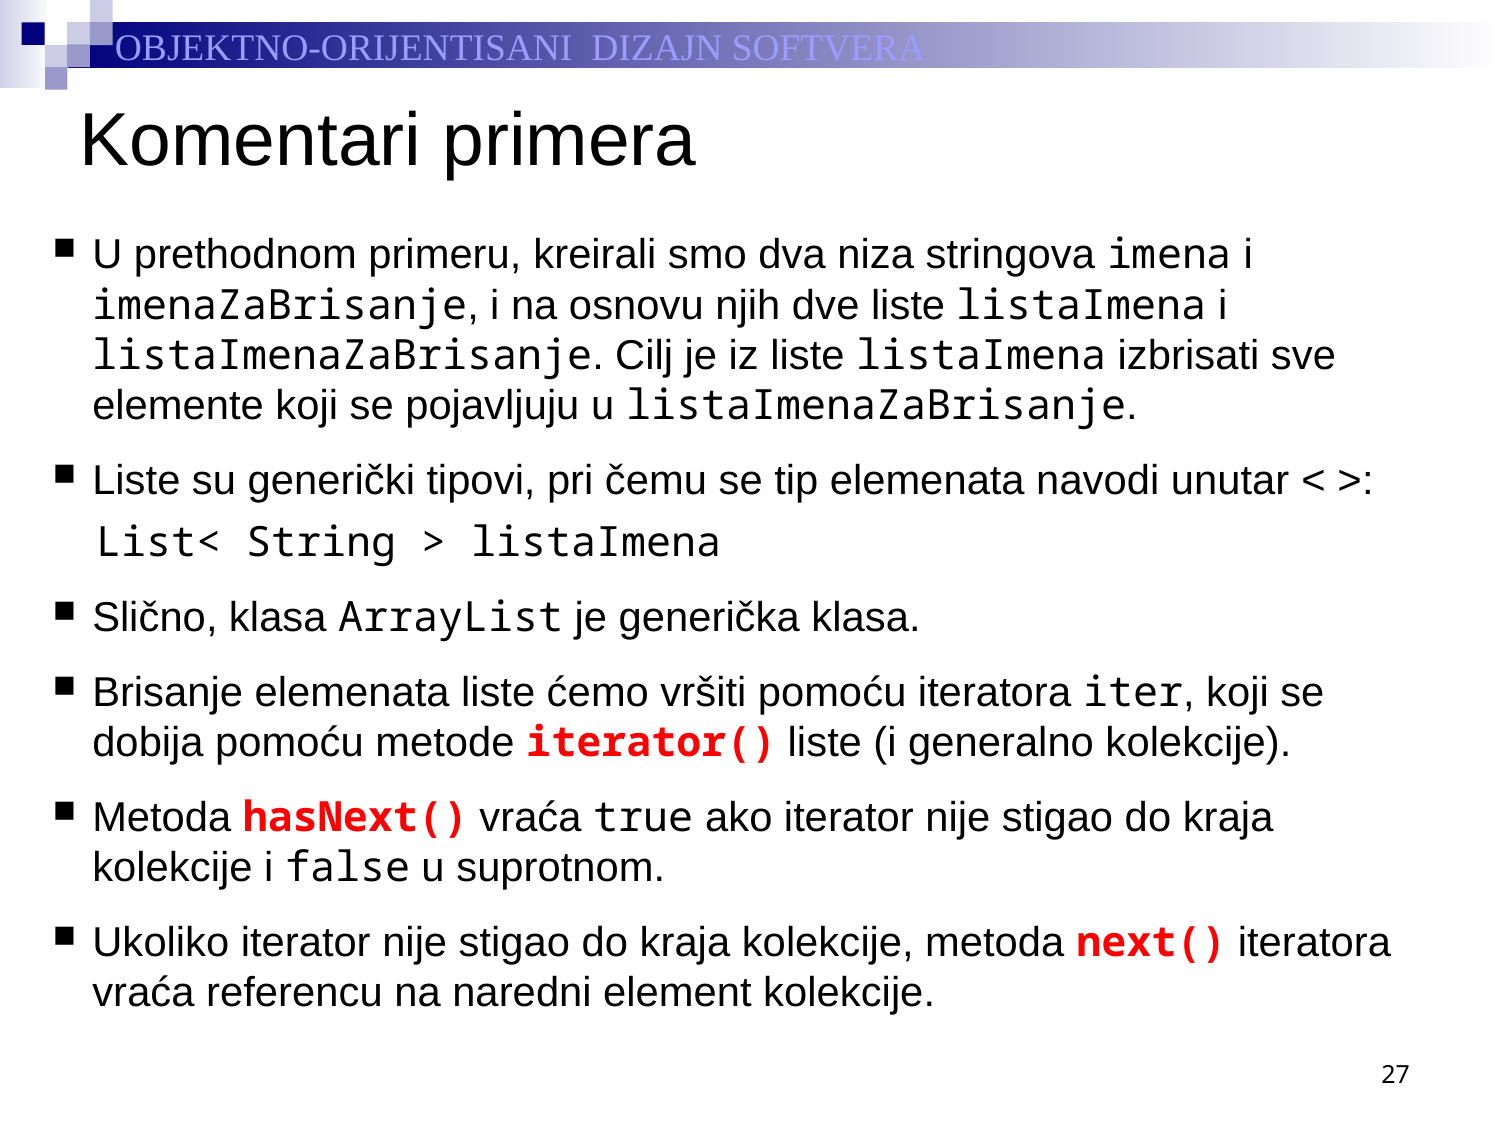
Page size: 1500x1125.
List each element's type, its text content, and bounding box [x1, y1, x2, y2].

slide_number 27 [1074, 1024, 1426, 1101]
text_box U prethodnom primeru, kreirali smo dva niza stringova imena i imenaZaBrisanje, i na osnovu njih dve liste listaImena i listaImenaZaBrisanje. Cilj je iz liste listaImena izbrisati sve elemente koji se pojavljuju u listaImenaZaBrisanje. Liste su generički tipovi, pri čemu se tip elemenata navodi unutar < >: List< String > listaImena Slično, klasa ArrayList je generička klasa. Brisanje elemenata liste ćemo vršiti pomoću iteratora iter, koji se dobija pomoću metode iterator() liste (i generalno kolekcije). Metoda hasNext() vraća true ako iterator nije stigao do kraja kolekcije i false u suprotnom. Ukoliko iterator nije stigao do kraja kolekcije, metoda next() iteratora vraća referencu na naredni element kolekcije. [41, 219, 1412, 988]
title Komentari primera [64, 86, 748, 185]
